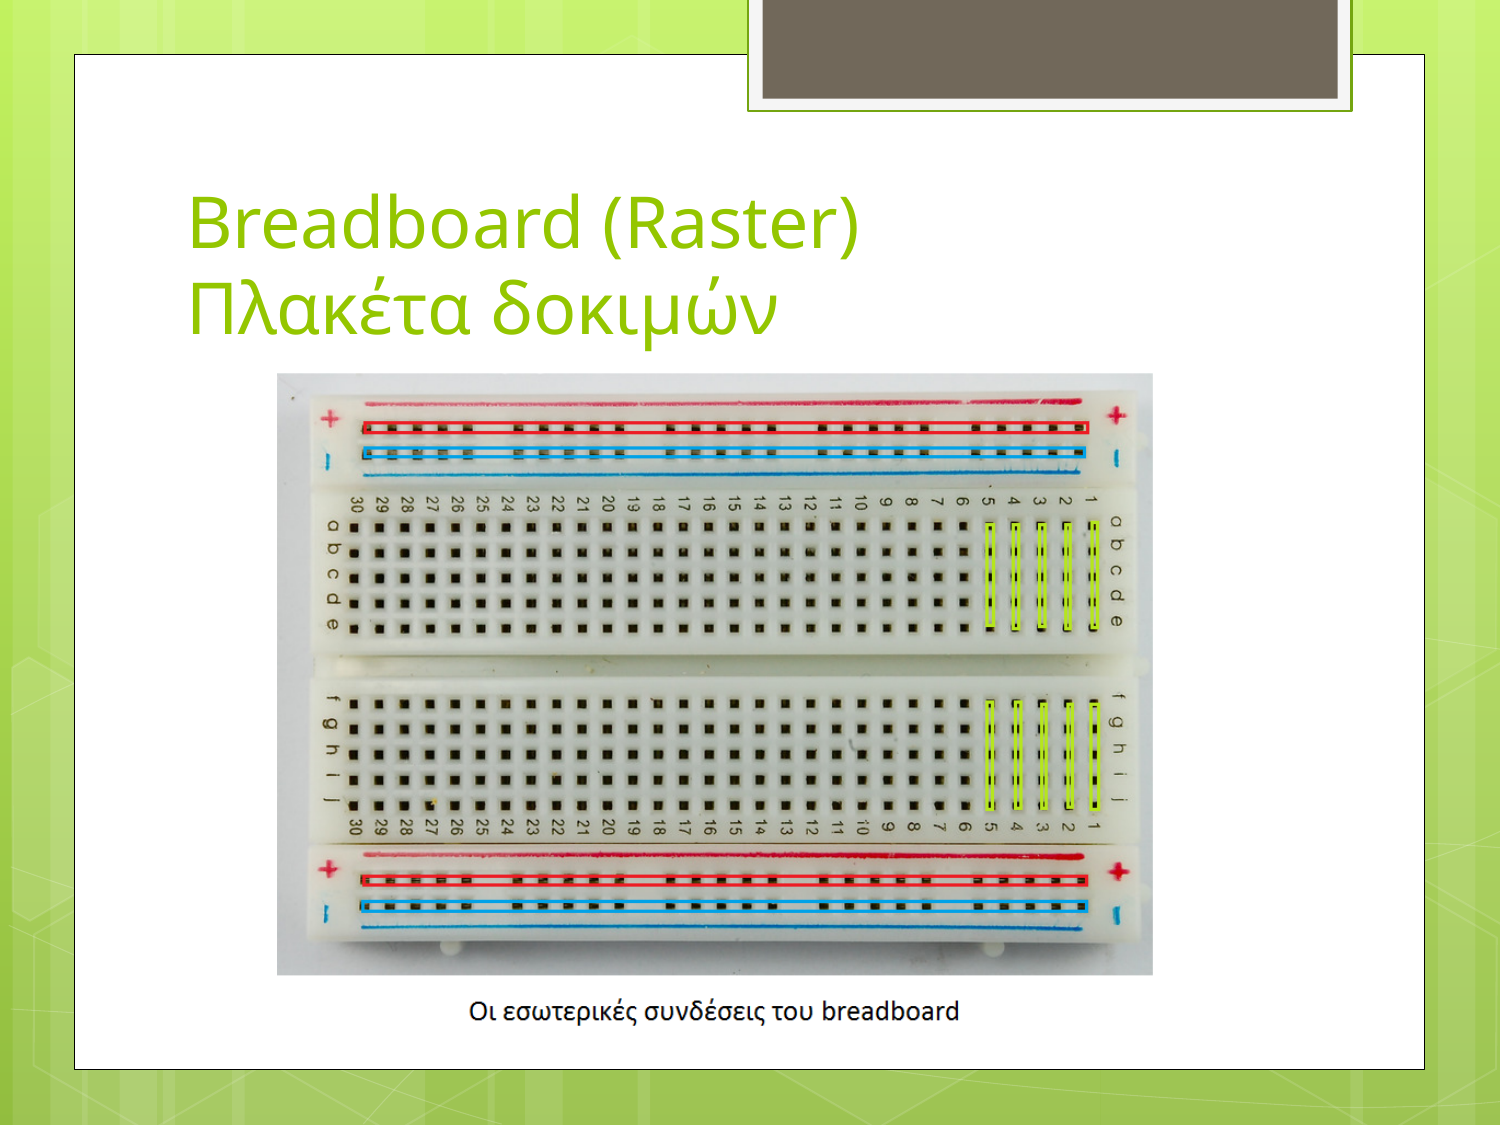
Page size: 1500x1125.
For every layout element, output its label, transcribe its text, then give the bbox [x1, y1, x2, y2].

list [277, 373, 1155, 1052]
title Breadboard (Raster) Πλακέτα δοκιμών [171, 168, 1324, 357]
